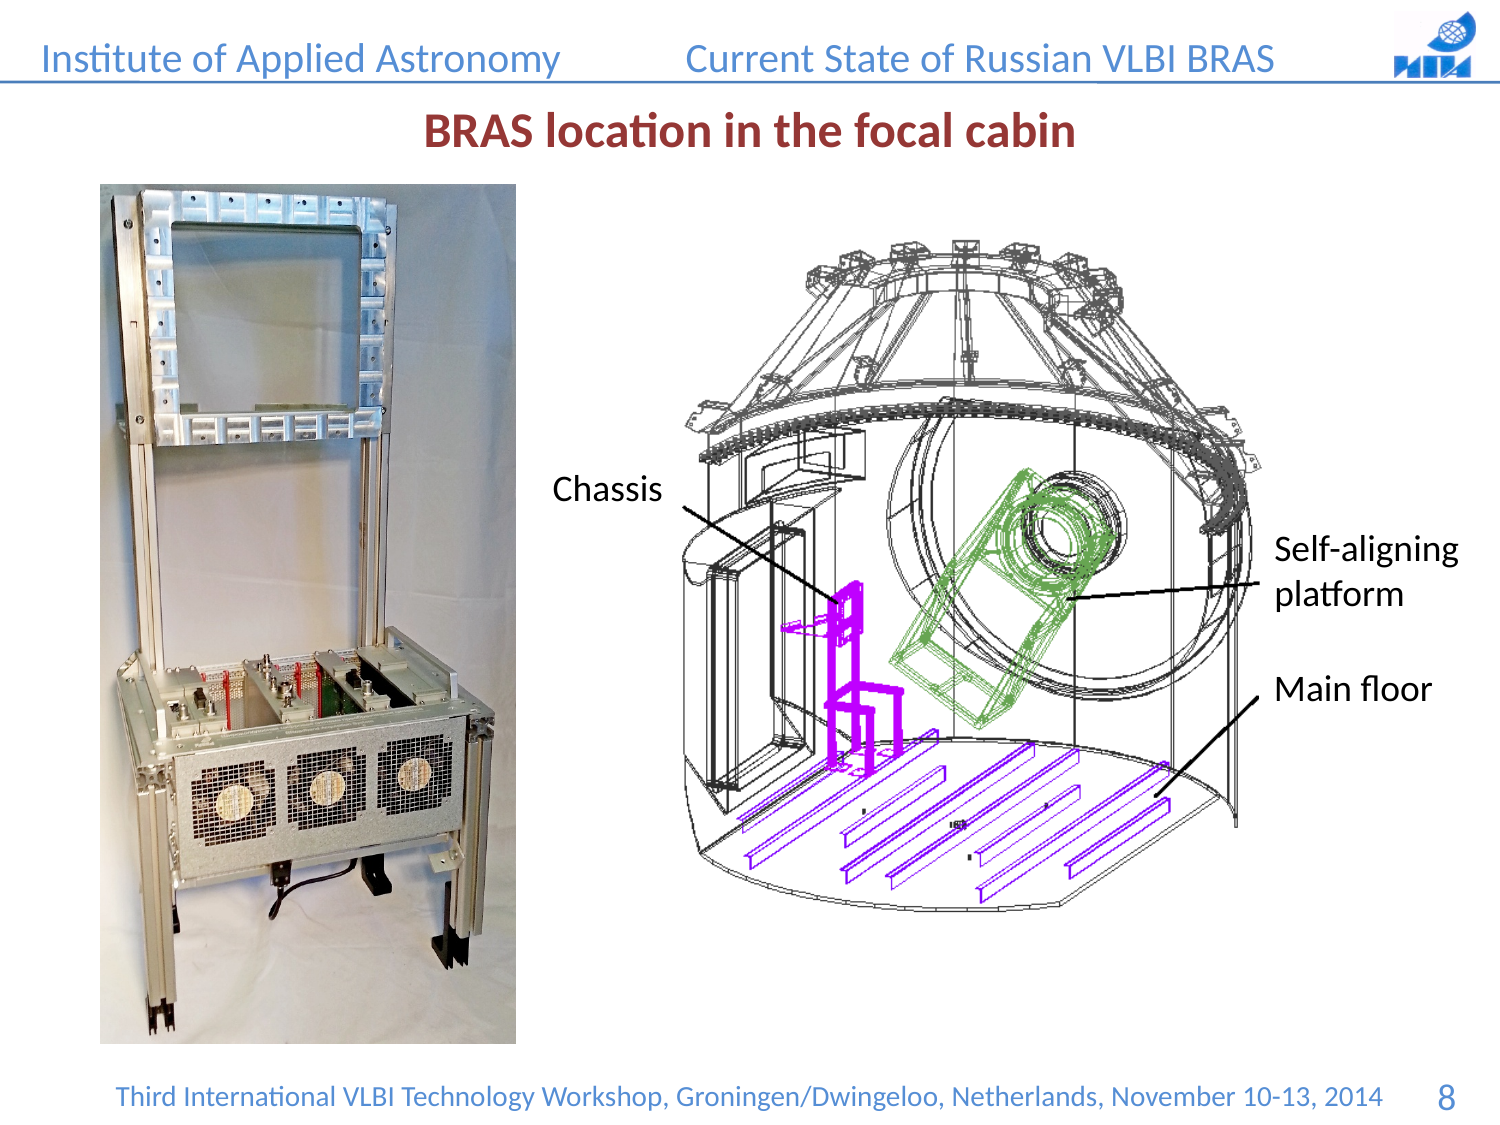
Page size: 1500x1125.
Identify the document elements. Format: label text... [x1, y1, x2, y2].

picture [1394, 11, 1476, 78]
picture [537, 216, 1418, 929]
text_box Main floor [1423, 656, 1448, 717]
text_box Self-aligning platform [1423, 516, 1475, 622]
text_box BRAS location in the focal cabin [0, 89, 1500, 165]
picture [100, 184, 516, 1045]
